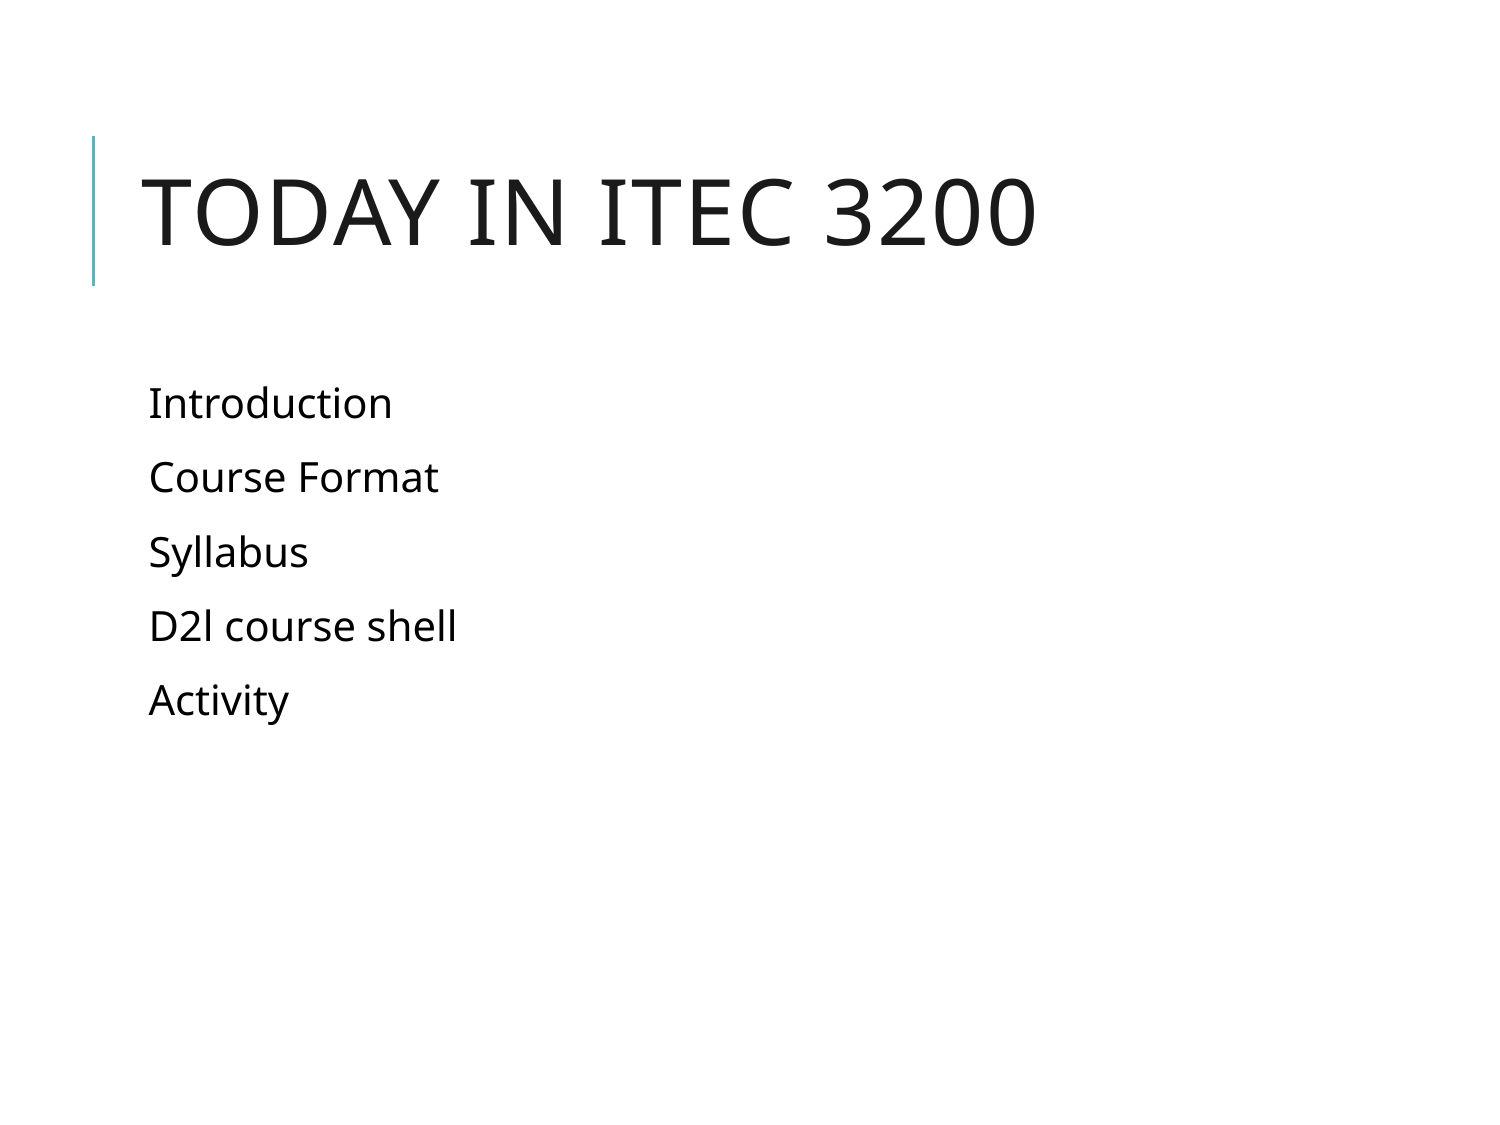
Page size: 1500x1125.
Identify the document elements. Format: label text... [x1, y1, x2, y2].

title TODAY IN ITEC 3200 [126, 96, 1322, 342]
list Introduction Course Format Syllabus D2l course shell Activity [126, 375, 1322, 1035]
